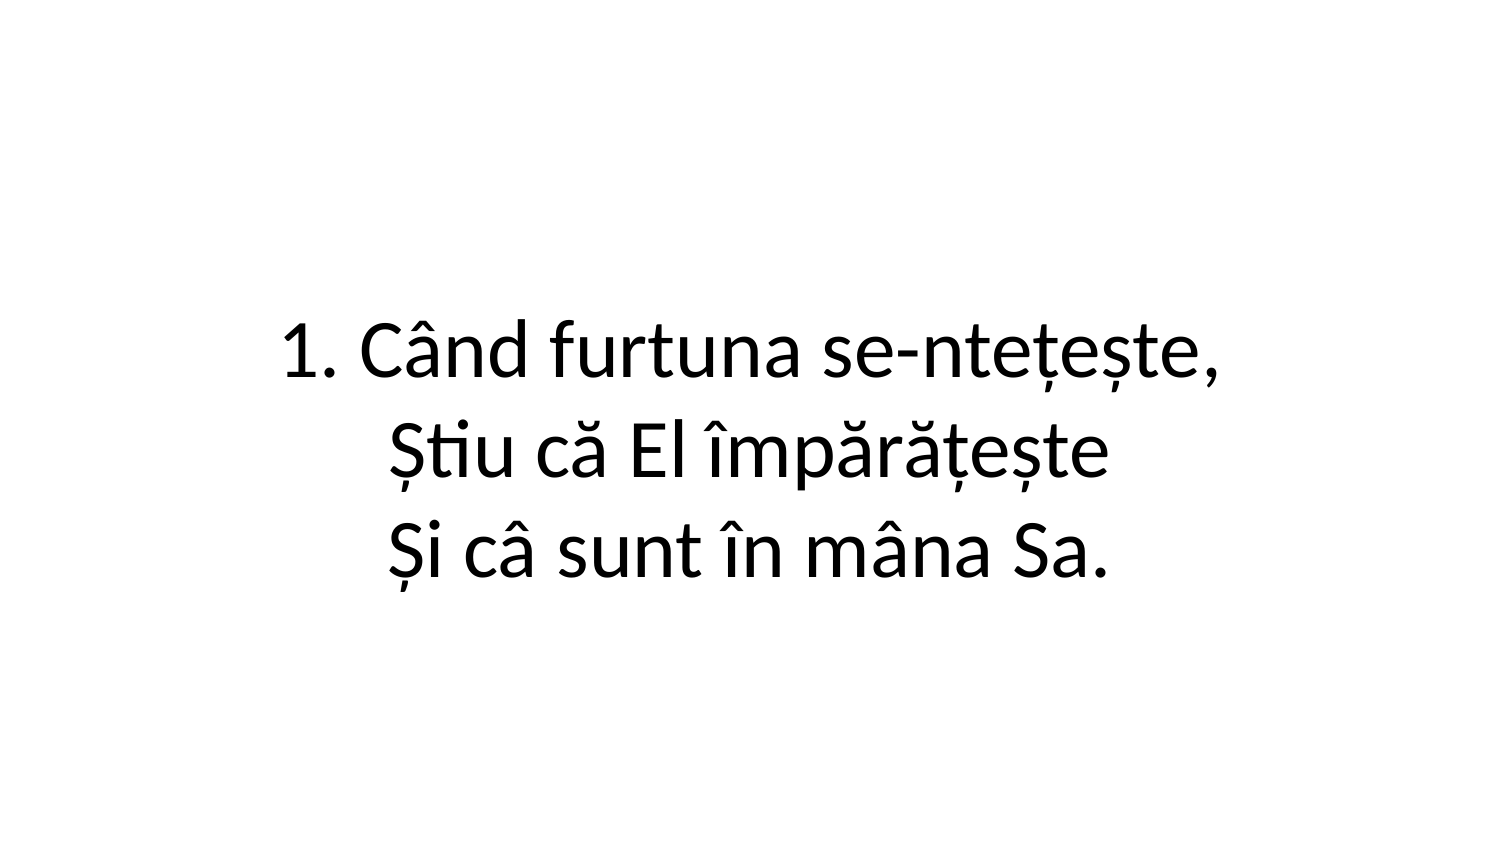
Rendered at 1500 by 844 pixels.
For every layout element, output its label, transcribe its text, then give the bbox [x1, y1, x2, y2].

text_box 1. Când furtuna se-ntețește, Știu că El împărățește Și câ sunt în mâna Sa. [262, 242, 1238, 602]
